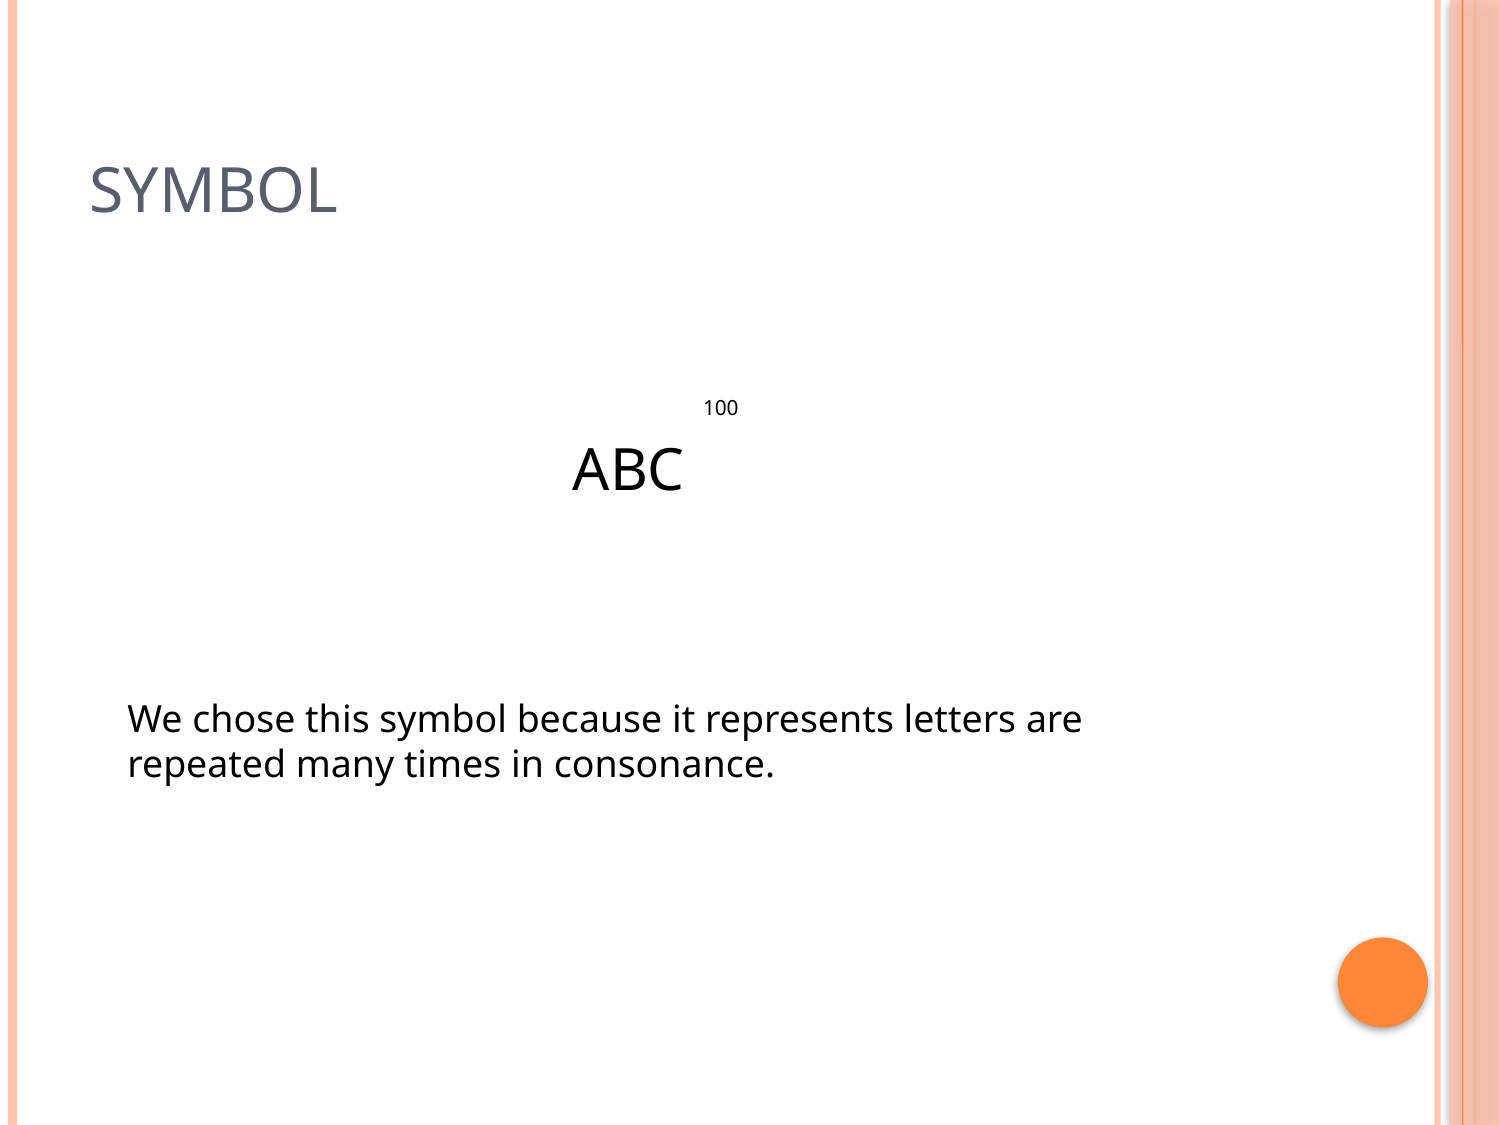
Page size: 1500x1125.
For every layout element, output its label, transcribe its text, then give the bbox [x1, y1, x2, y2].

list 100 ABC [512, 387, 838, 563]
text_box We chose this symbol because it represents letters are repeated many times in consonance. [112, 687, 1225, 793]
title Symbol [75, 45, 1300, 233]
